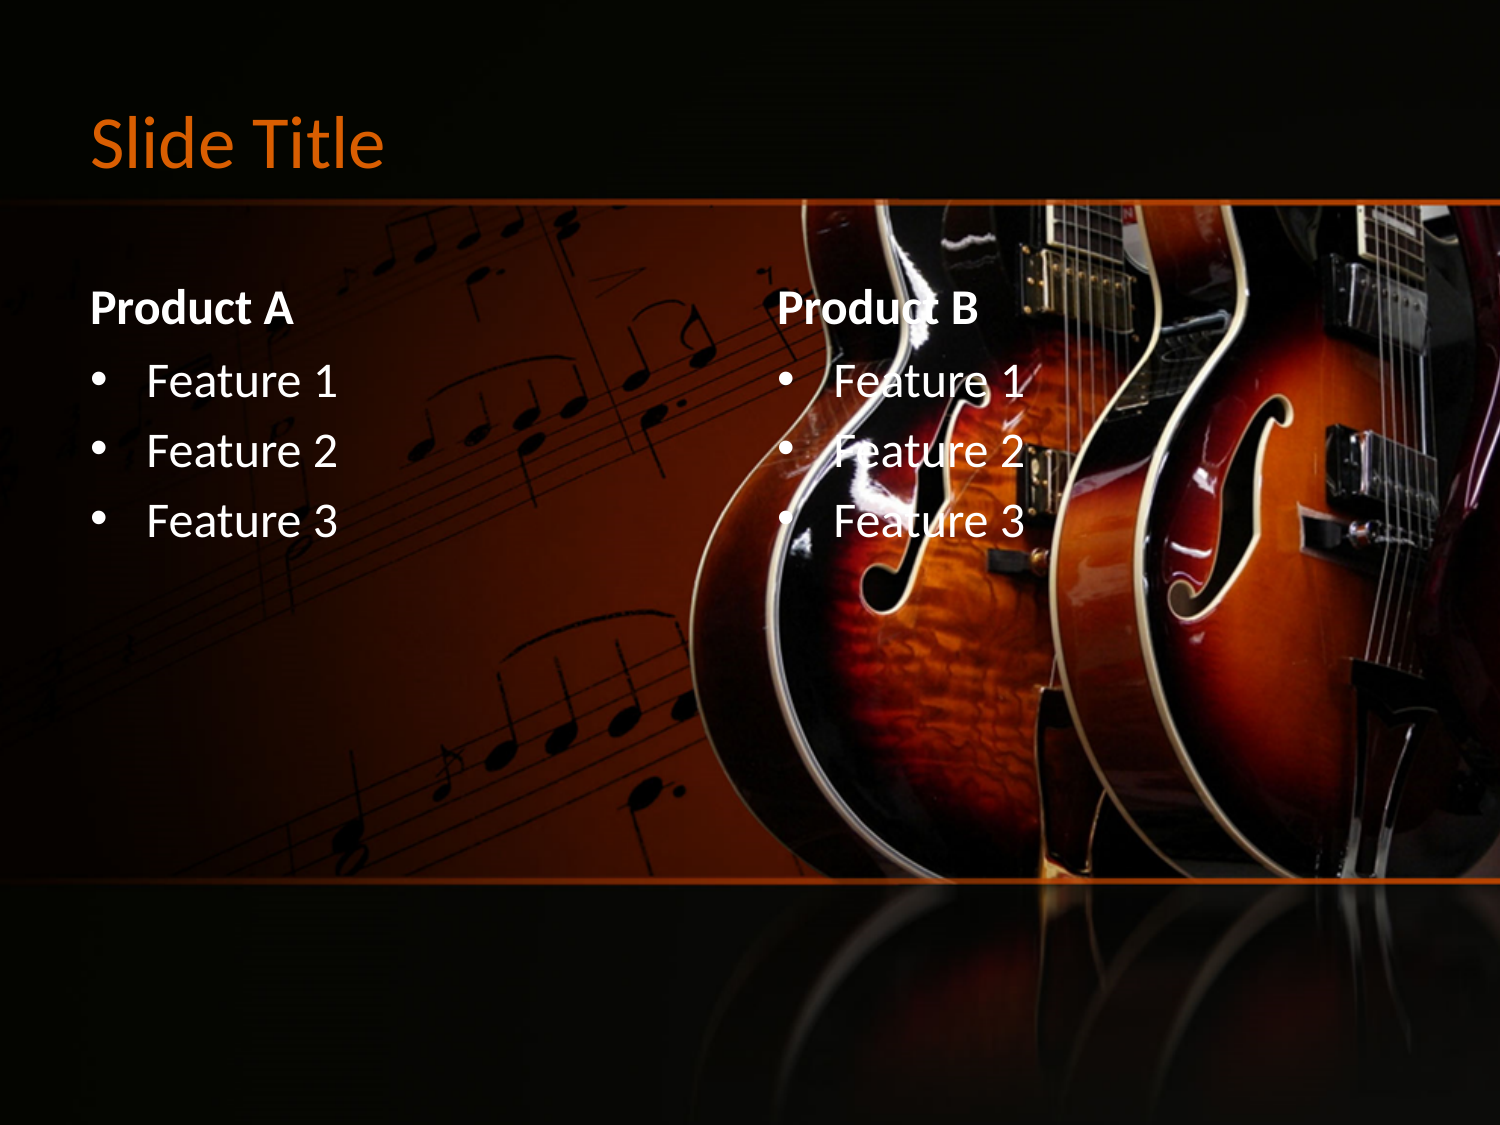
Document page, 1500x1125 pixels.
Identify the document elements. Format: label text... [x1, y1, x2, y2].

list Product A [75, 236, 738, 340]
list Feature 1 Feature 2 Feature 3 [761, 340, 1425, 964]
picture [0, 0, 1500, 1125]
title Slide Title [75, 45, 1425, 233]
list Product B [761, 236, 1425, 340]
list Feature 1 Feature 2 Feature 3 [75, 340, 738, 964]
